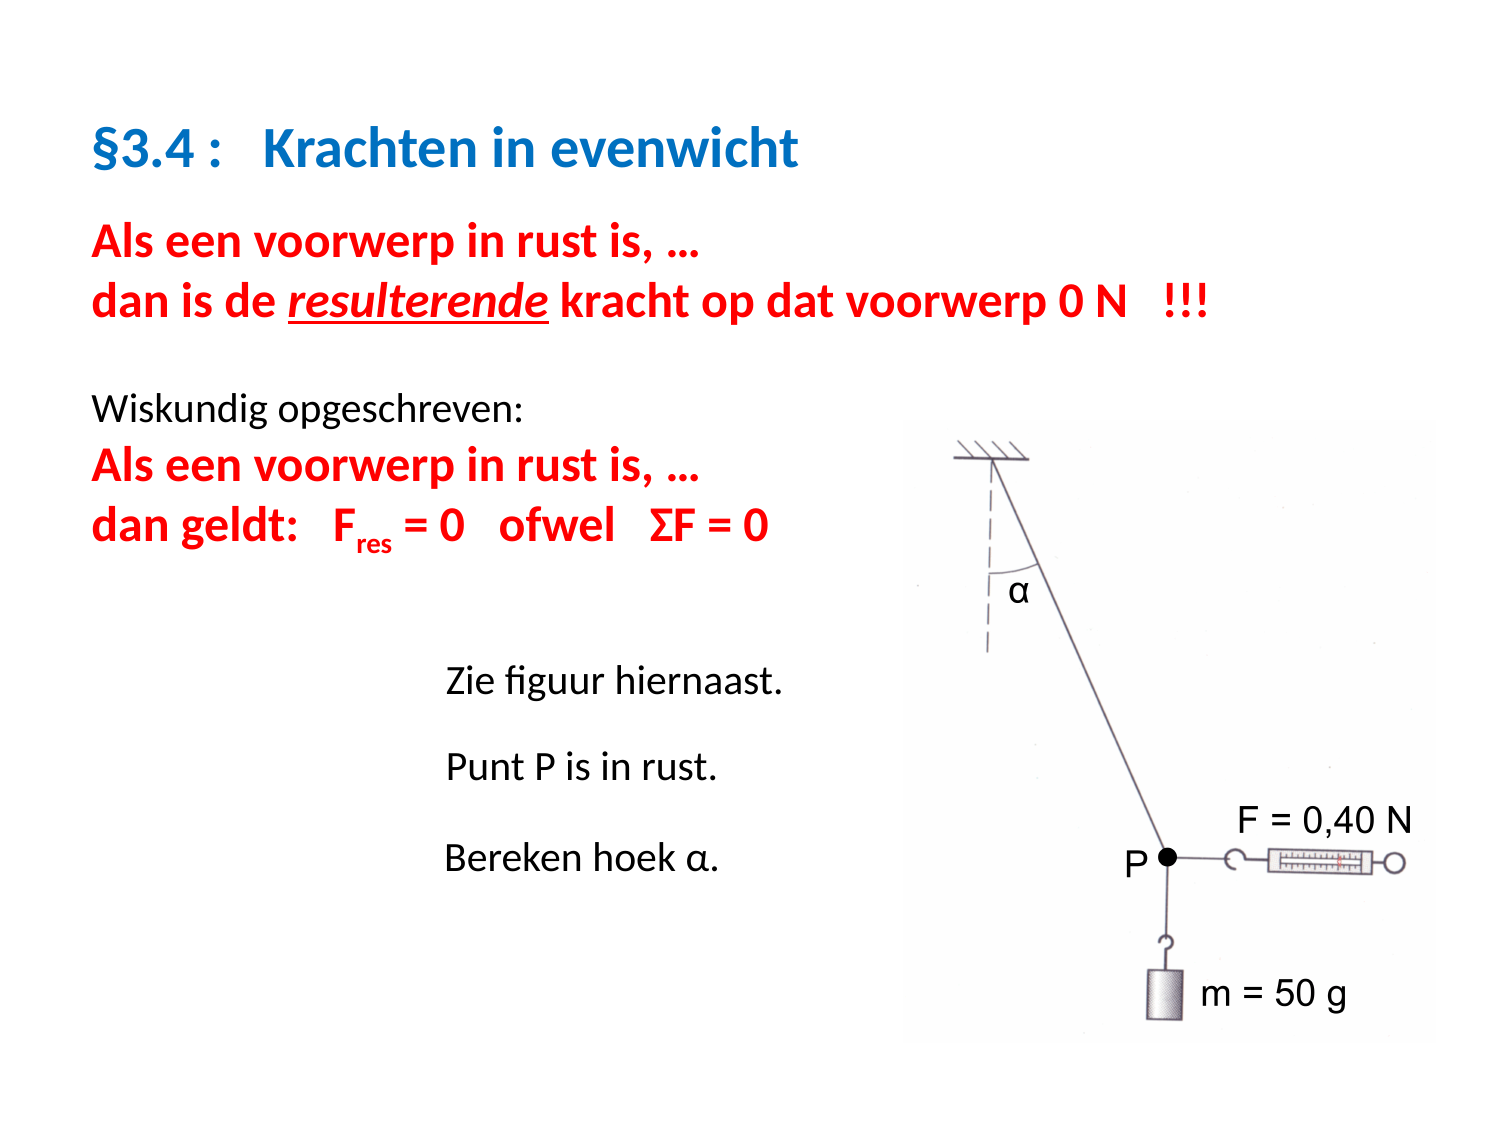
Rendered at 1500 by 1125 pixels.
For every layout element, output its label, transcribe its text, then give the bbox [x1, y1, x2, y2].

text_box Wiskundig opgeschreven: Als een voorwerp in rust is, … dan geldt: Fres = 0 ofwel ΣF = 0 [76, 373, 1436, 567]
text_box Punt P is in rust. [431, 731, 892, 797]
text_box §3.4 : Krachten in evenwicht [76, 101, 1436, 187]
text_box Als een voorwerp in rust is, … dan is de resulterende kracht op dat voorwerp 0 N !!! [76, 200, 1436, 335]
picture [903, 420, 1436, 1043]
text_box Bereken hoek α. [429, 822, 867, 888]
text_box Zie figuur hiernaast. [431, 645, 869, 710]
